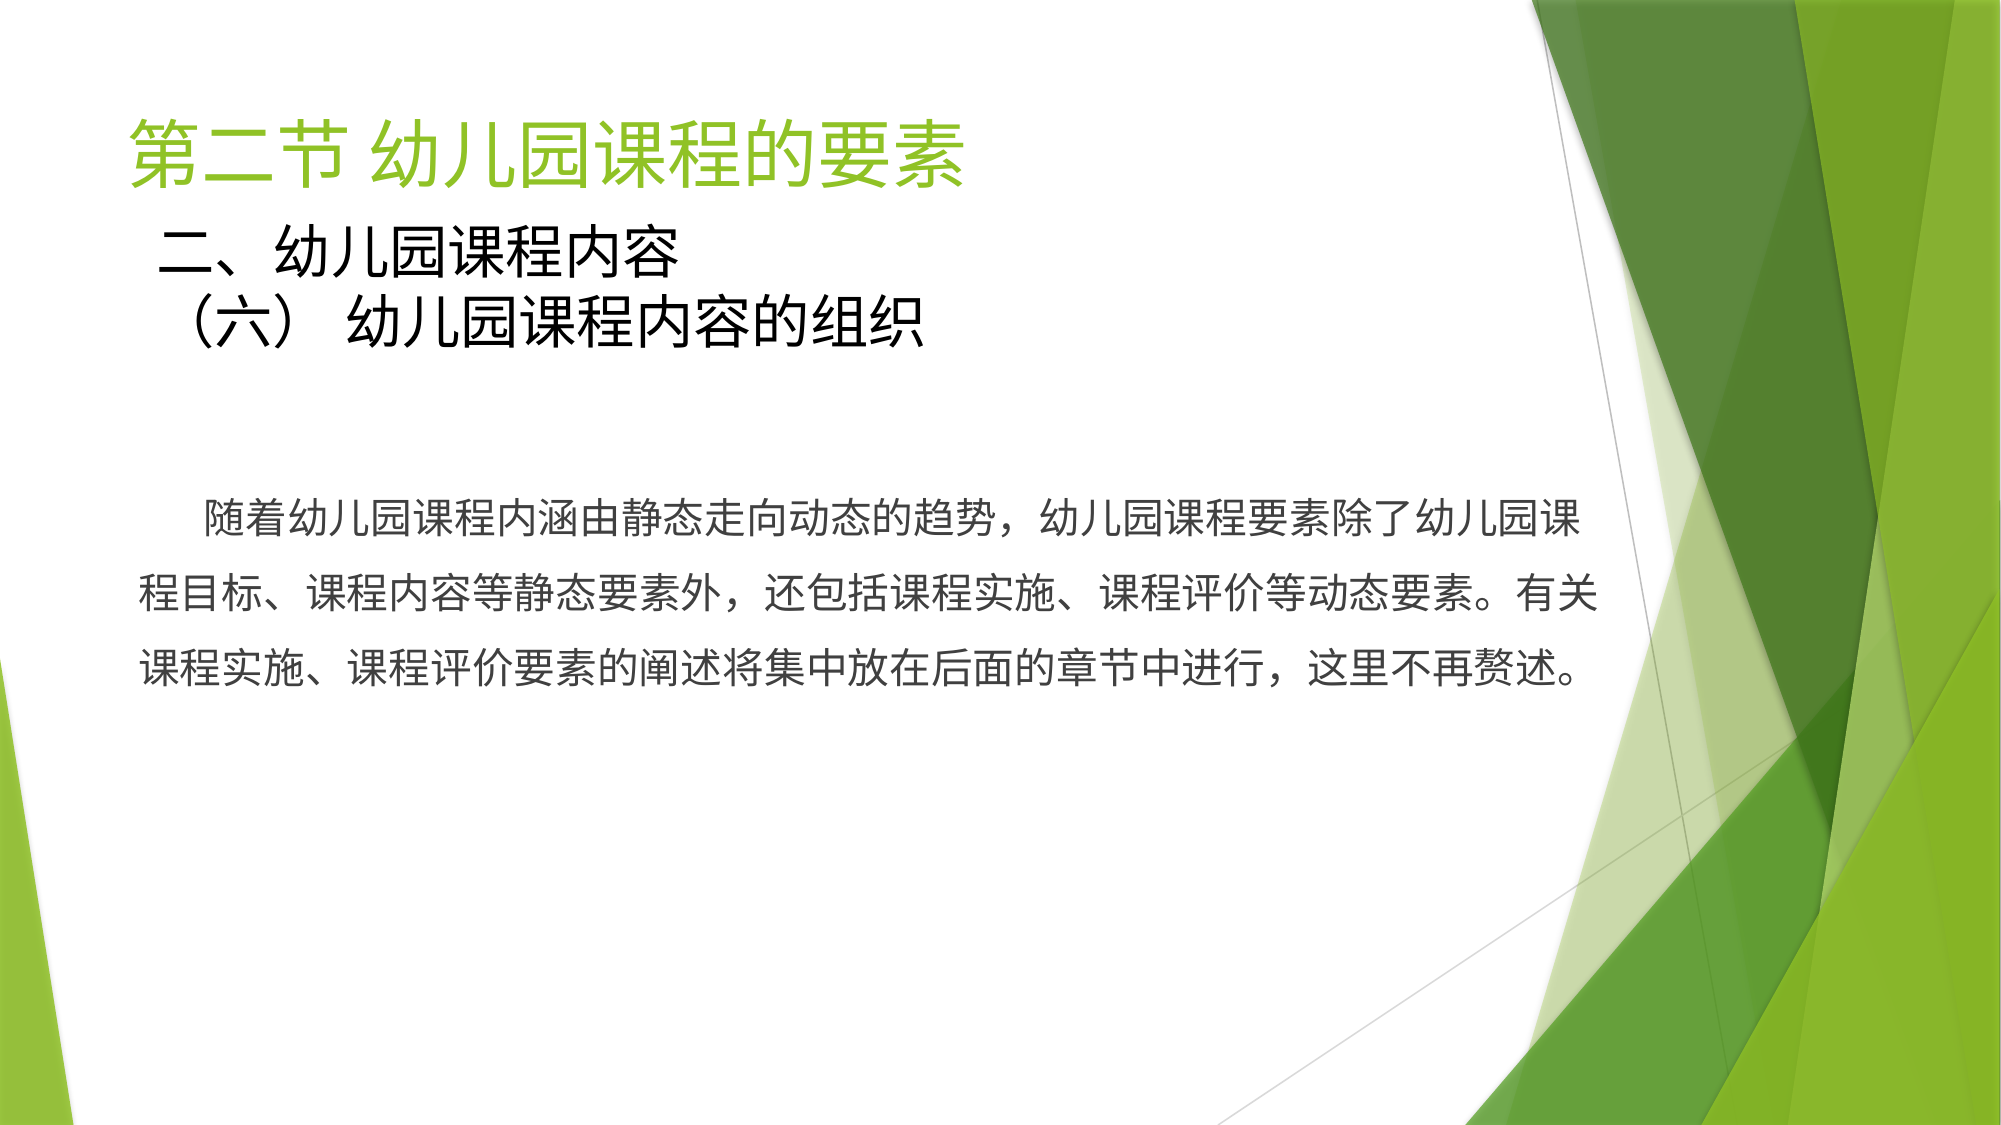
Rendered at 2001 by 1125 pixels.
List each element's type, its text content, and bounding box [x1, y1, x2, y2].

title 第二节 幼儿园课程的要素 [111, 99, 1522, 317]
list 随着幼儿园课程内涵由静态走向动态的趋势，幼儿园课程要素除了幼儿园课程目标、课程内容等静态要素外，还包括课程实施、课程评价等动态要素。有关课程实施、课程评价要素的阐述将集中放在后面的章节中进行，这里不再赘述。 [123, 459, 1620, 732]
text_box 二、幼儿园课程内容 （六） 幼儿园课程内容的组织 [141, 208, 1451, 363]
